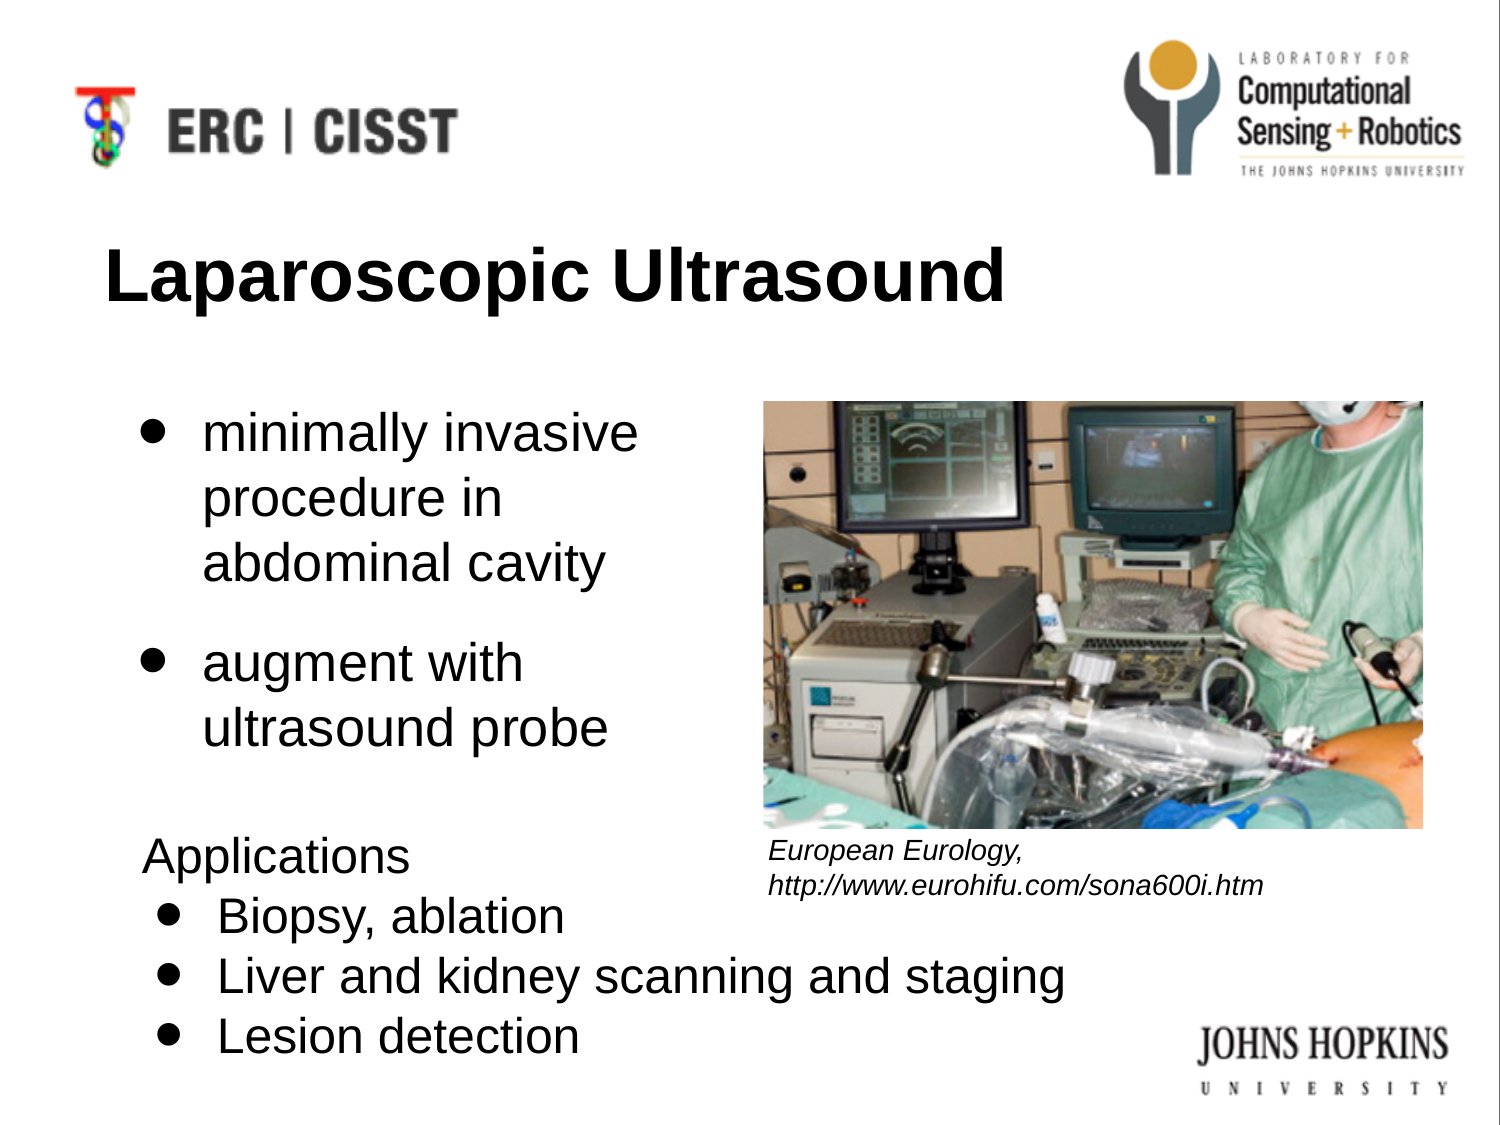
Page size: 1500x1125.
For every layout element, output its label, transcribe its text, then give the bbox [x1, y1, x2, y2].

text_box European Eurology, http://www.eurohifu.com/sona600i.htm [753, 816, 1354, 892]
text_box Applications Biopsy, ablation Liver and kidney scanning and staging Lesion detection [126, 808, 1105, 1056]
text_box Laparoscopic Ultrasound [89, 211, 1164, 317]
picture [0, 0, 1500, 1125]
text_box [763, 401, 1424, 829]
text_box minimally invasive procedure in abdominal cavity augment with ultrasound probe [112, 382, 754, 775]
